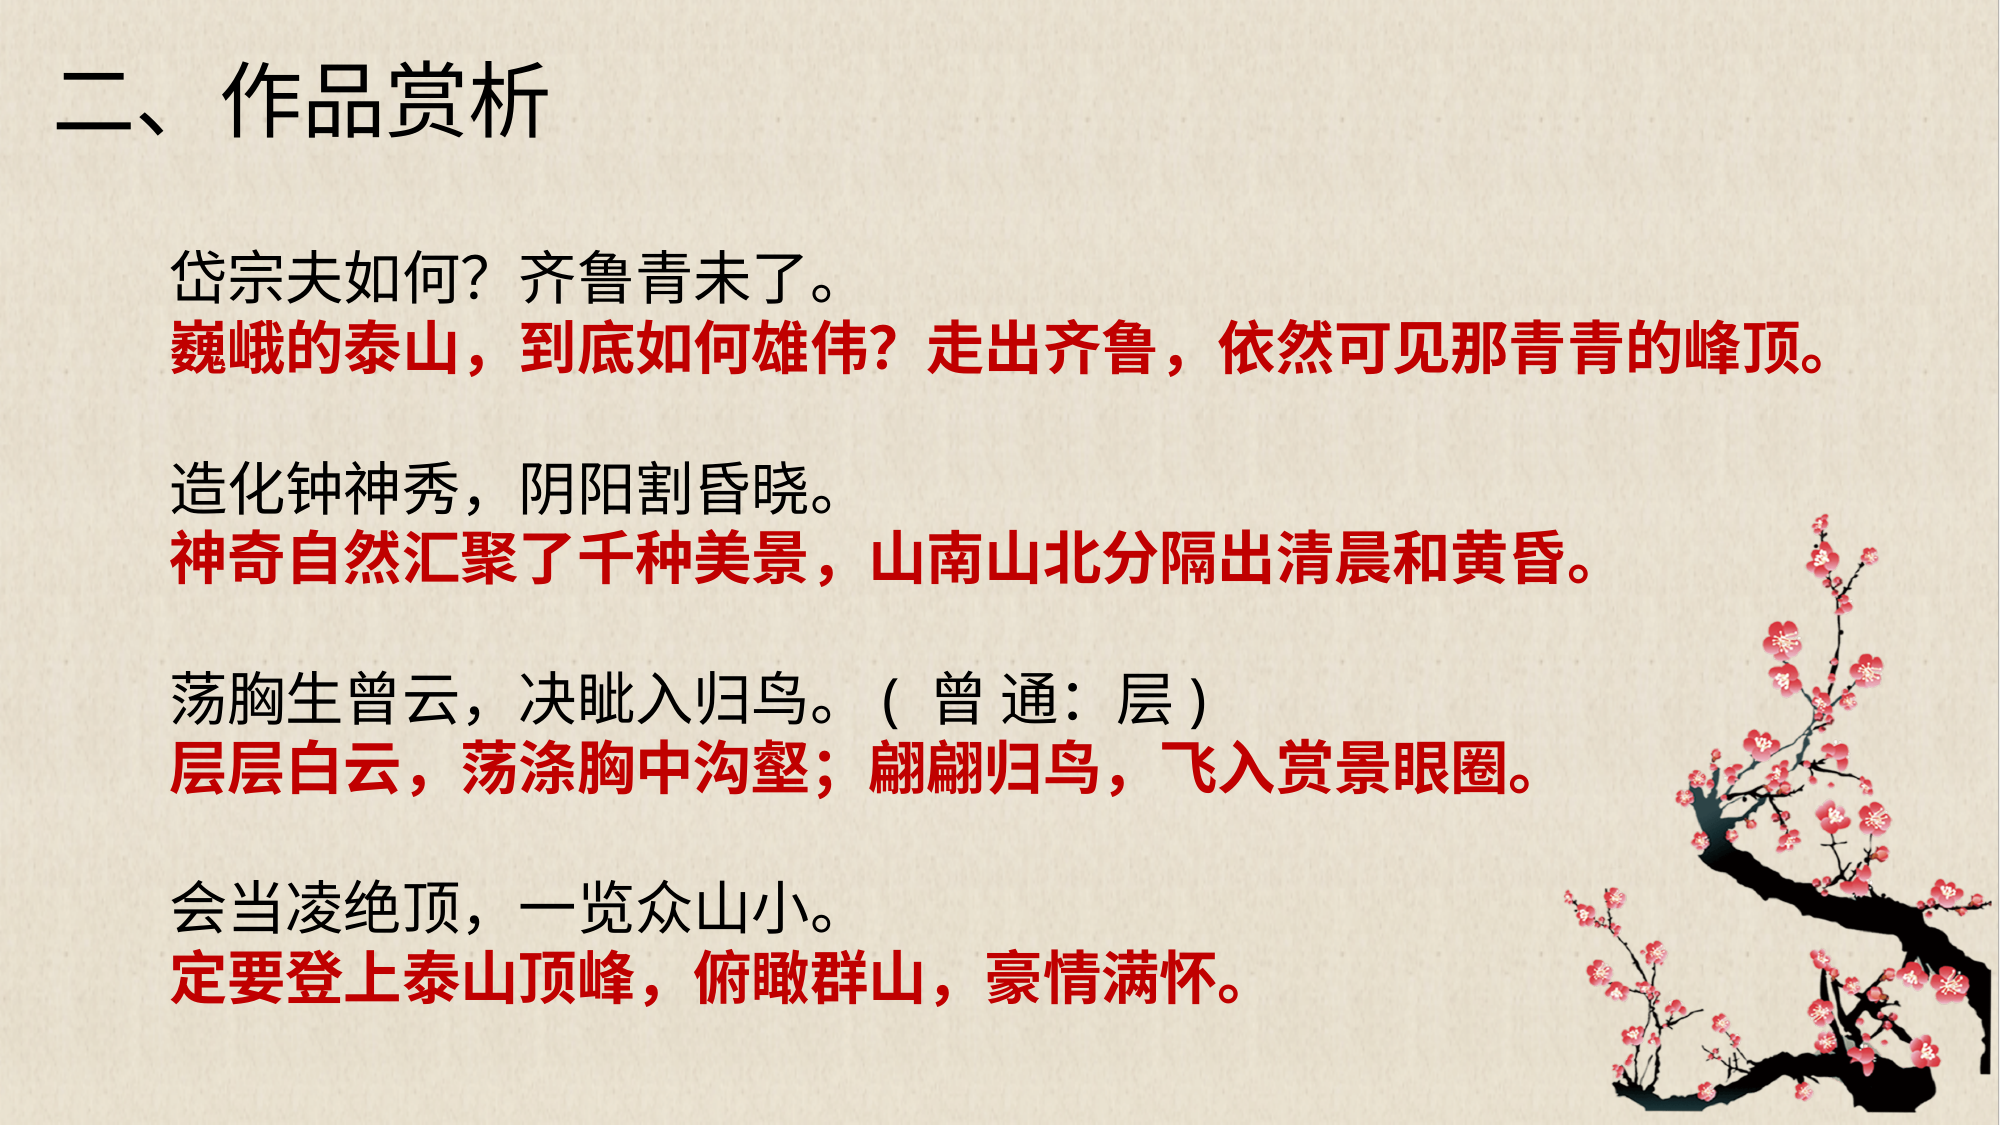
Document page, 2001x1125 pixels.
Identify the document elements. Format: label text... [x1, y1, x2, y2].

text_box 岱宗夫如何？齐鲁青未了。 巍峨的泰山，到底如何雄伟？走出齐鲁，依然可见那青青的峰顶。 造化钟神秀，阴阳割昏晓。 神奇自然汇聚了千种美景，山南山北分隔出清晨和黄昏。 荡胸生曾云，决眦入归鸟。( 曾 通：层) 层层白云，荡涤胸中沟壑；翩翩归鸟，飞入赏景眼圈。 会当凌绝顶，一览众山小。 定要登上泰山顶峰，俯瞰群山，豪情满怀。 [154, 234, 1964, 1089]
text_box 二、作品赏析 [38, 40, 1111, 156]
picture [0, 0, 2001, 1125]
